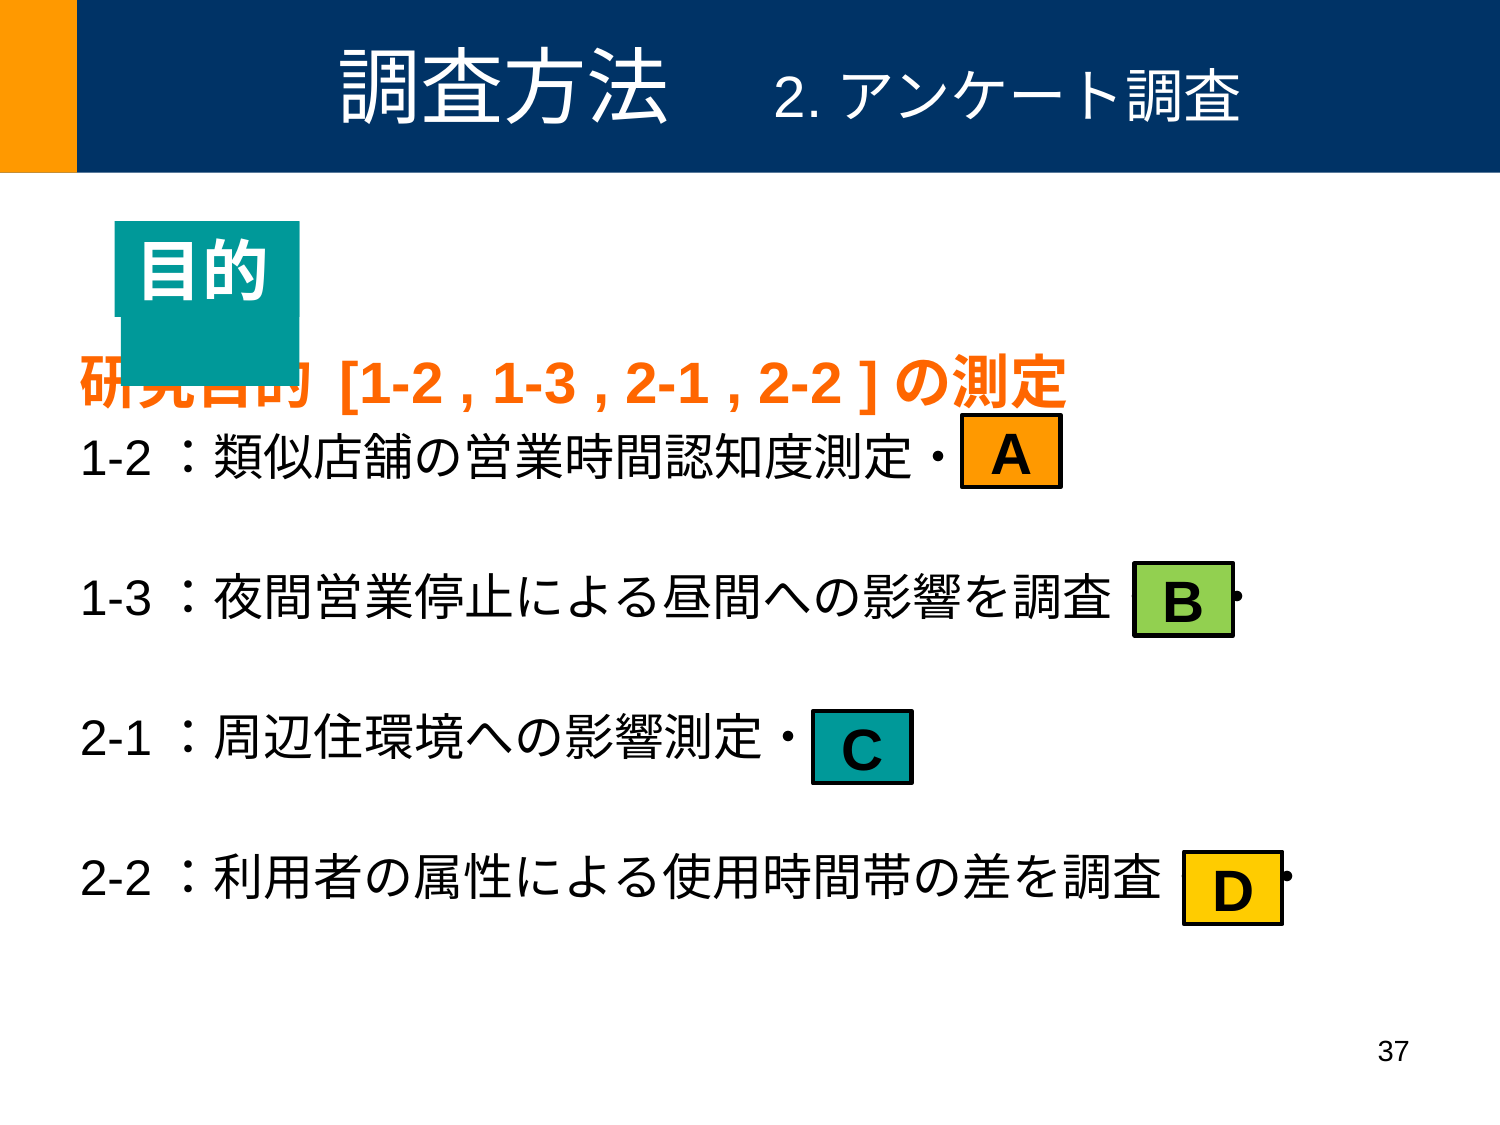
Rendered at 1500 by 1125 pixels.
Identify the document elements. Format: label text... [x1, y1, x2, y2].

text_box A [960, 413, 1063, 489]
text_box D [1182, 850, 1284, 926]
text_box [114, 220, 300, 318]
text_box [0, 0, 1500, 173]
slide_number 37 [1074, 1024, 1425, 1103]
list 研究目的 [1-2 , 1-3 , 2-1 , 2-2 ]の測定 1-2：類似店舗の営業時間認知度測定・・・ 1-3：夜間営業停止による昼間への影響を調査・・・ 2-1：周辺住環境への影響測定・・・ 2-2：利用者の属性による使用時間帯の差を調査・・・ [64, 338, 1412, 1008]
text_box B [1132, 561, 1235, 638]
text_box C [811, 709, 914, 785]
